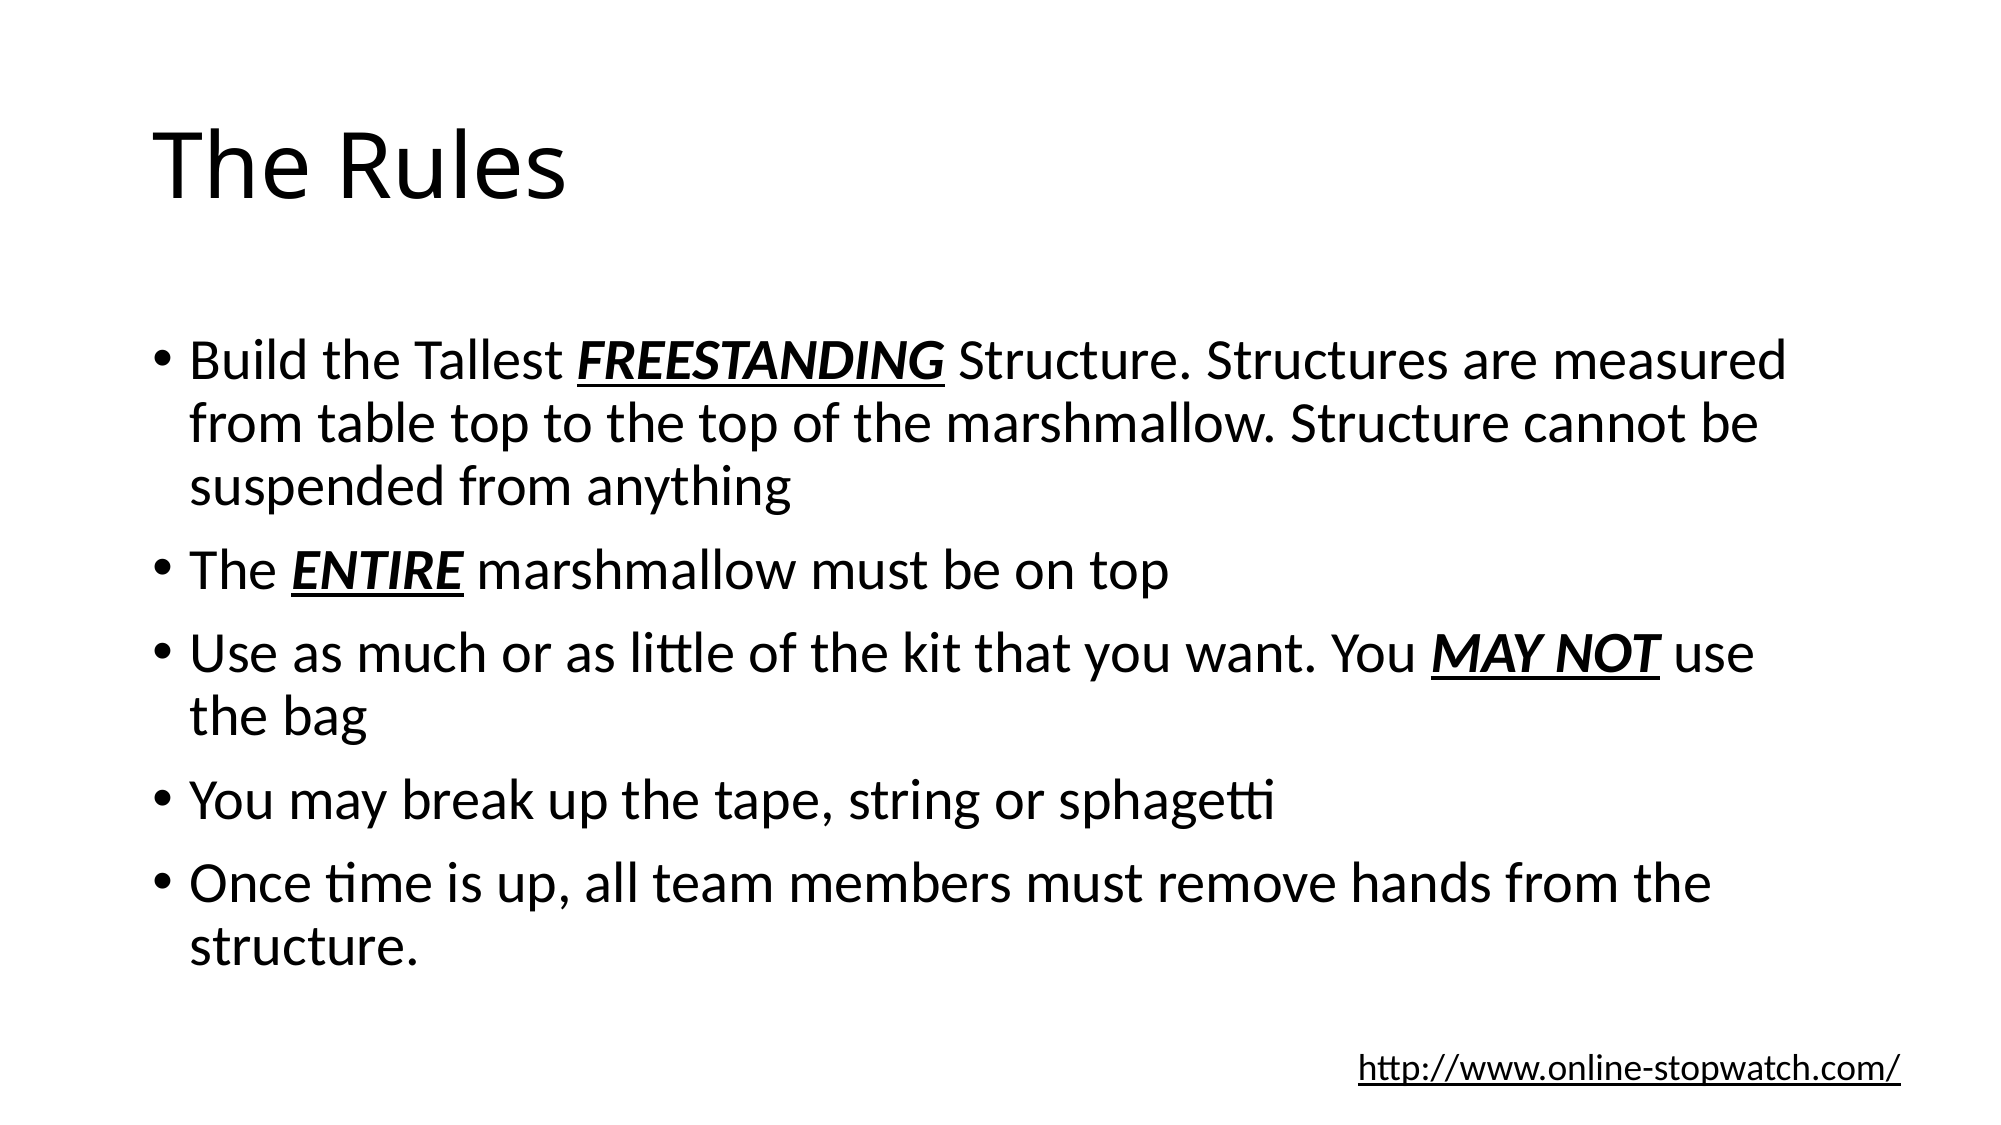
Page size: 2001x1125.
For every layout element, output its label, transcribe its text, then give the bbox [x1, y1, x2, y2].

text_box http://www.online-stopwatch.com/ [1343, 1035, 1925, 1125]
list Build the Tallest FREESTANDING Structure. Structures are measured from table top to the top of the marshmallow. Structure cannot be suspended from anything The ENTIRE marshmallow must be on top Use as much or as little of the kit that you want. You MAY NOT use the bag You may break up the tape, string or sphagetti Once time is up, all team members must remove hands from the structure. [137, 321, 1863, 1036]
title The Rules [137, 59, 1863, 278]
